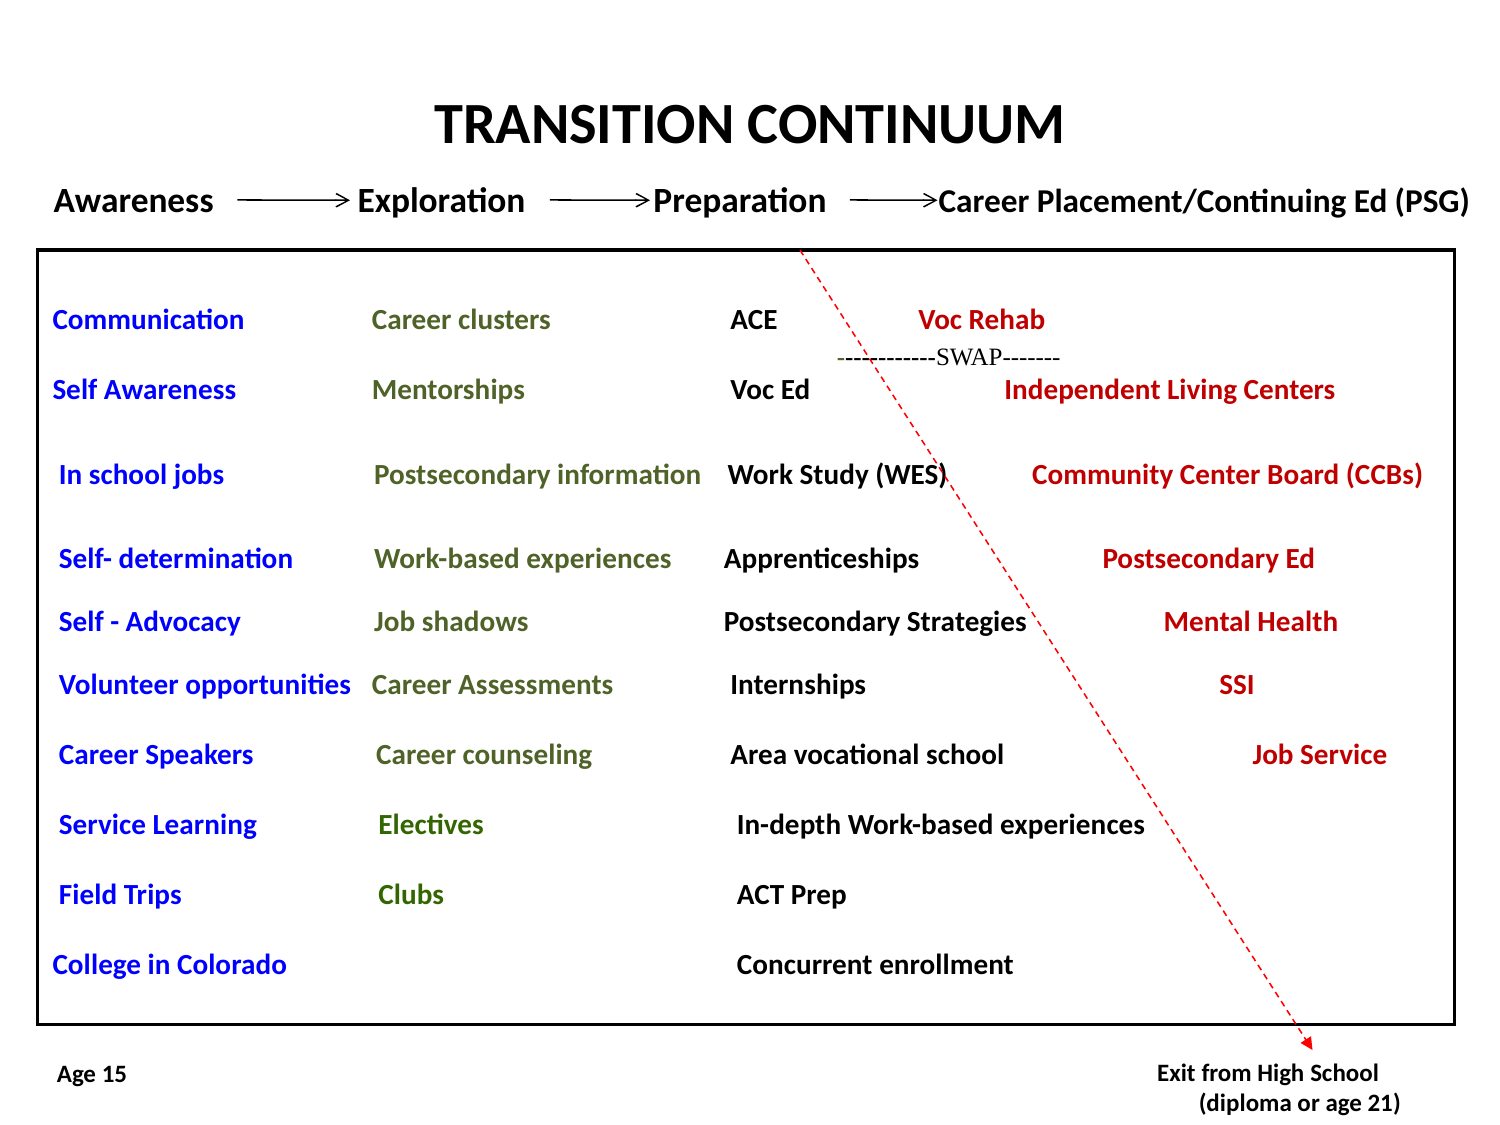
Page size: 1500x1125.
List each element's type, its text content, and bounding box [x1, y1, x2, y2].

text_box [656, 393, 1457, 907]
text_box Exit from High School (diploma or age 21) [1100, 1049, 1500, 1124]
text_box Communication Career clusters ACE Voc Rehab ------------SWAP------- Self Awareness Mentorships Voc Ed Independent Living Centers In school jobs Postsecondary information Work Study (WES) Community Center Board (CCBs) Self- determination Work-based experiences Apprenticeships Postsecondary Ed Self - Advocacy Job shadows Postsecondary Strategies Mental Health Volunteer opportunities Career Assessments Internships SSI Career Speakers Career counseling Area vocational school Job Service Service Learning Electives In-depth Work-based experiences Field Trips Clubs ACT Prep College in Colorado Concurrent enrollment [37, 249, 1455, 1025]
text_box Age 15 [24, 1050, 238, 1095]
text_box TRANSITION CONTINUUM Awareness Exploration Preparation Career Placement/Continuing Ed (PSG) [0, 62, 1500, 228]
